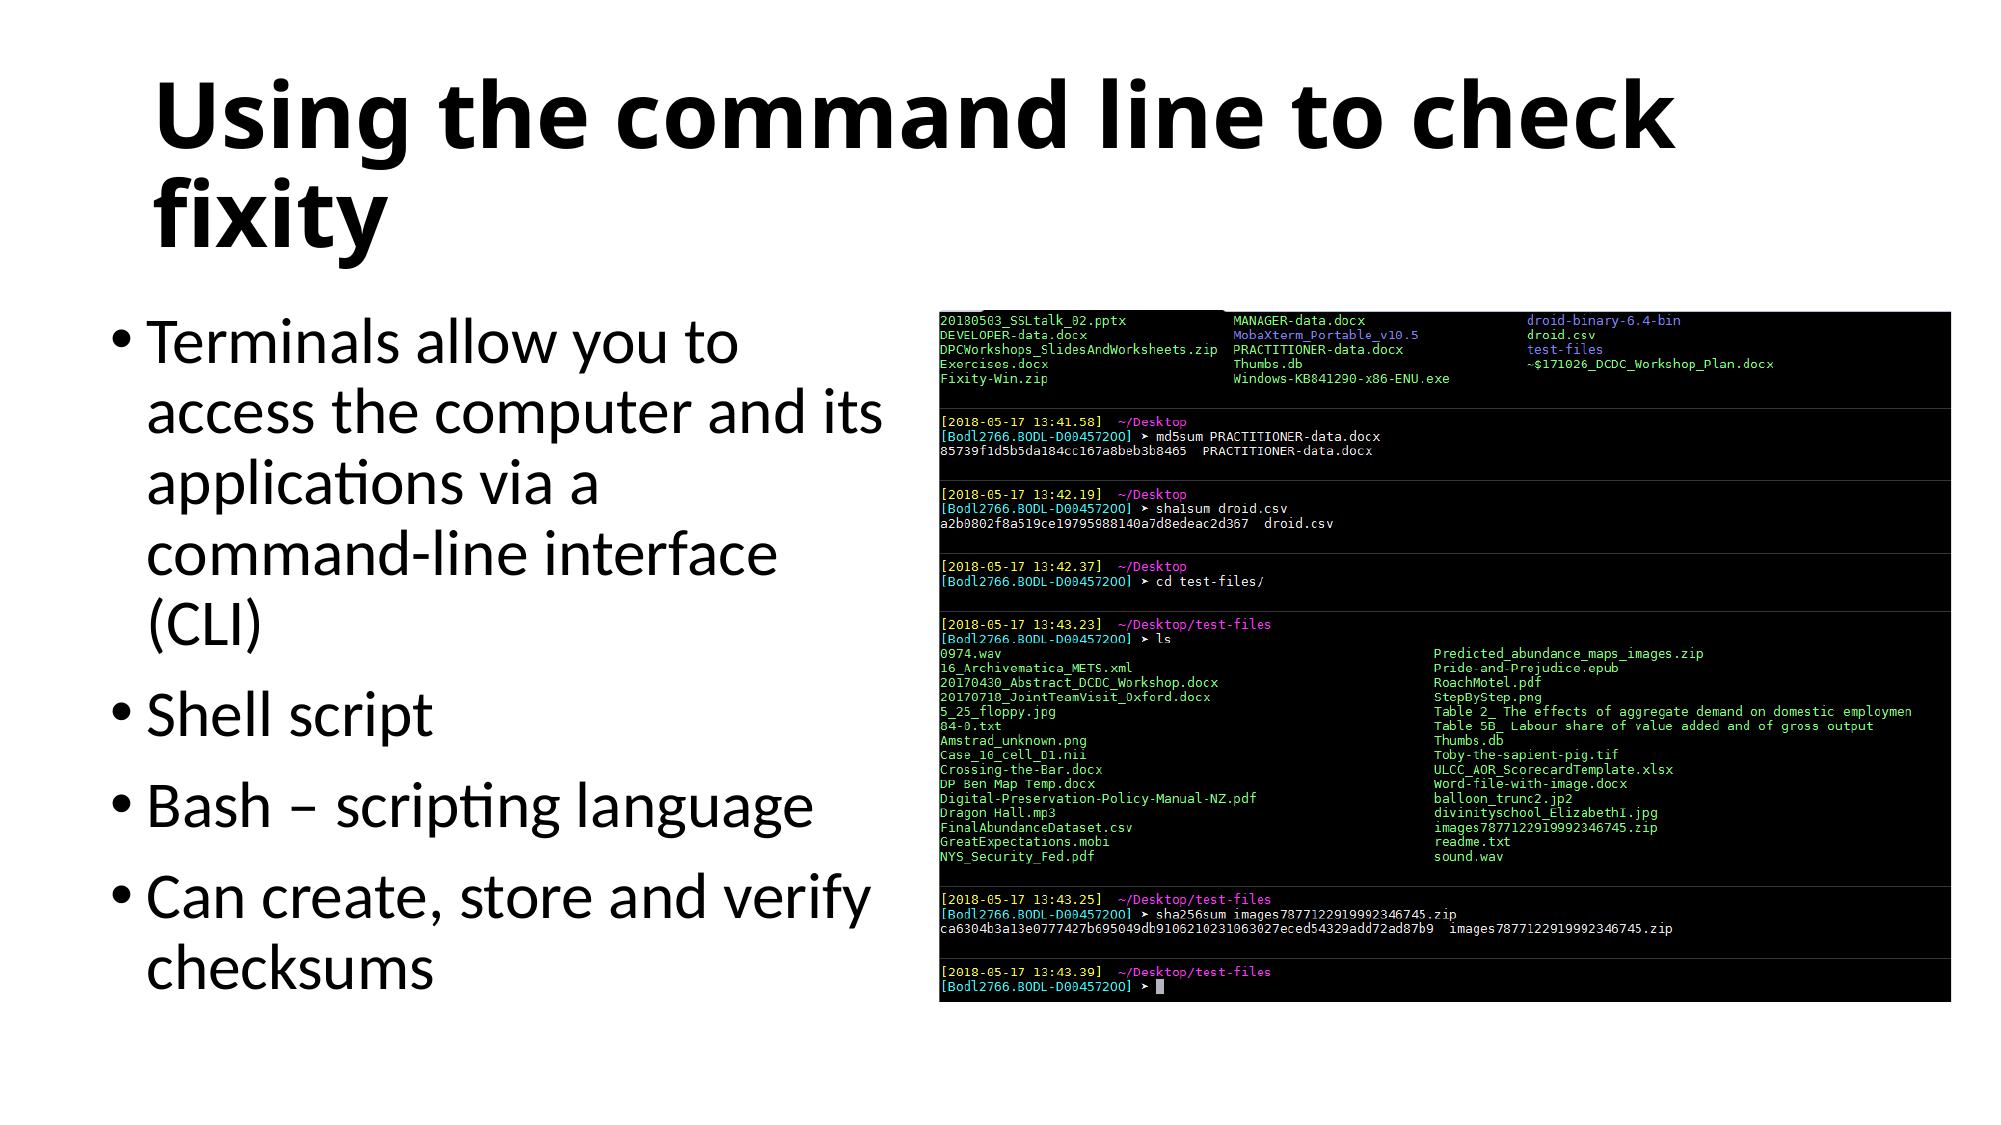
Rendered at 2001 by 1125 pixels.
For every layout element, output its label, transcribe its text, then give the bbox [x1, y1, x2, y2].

list Terminals allow you to access the computer and its applications via a command-line interface (CLI) Shell script Bash – scripting language Can create, store and verify checksums [95, 299, 912, 1014]
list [939, 310, 1952, 1002]
title Using the command line to check fixity [137, 59, 1863, 278]
